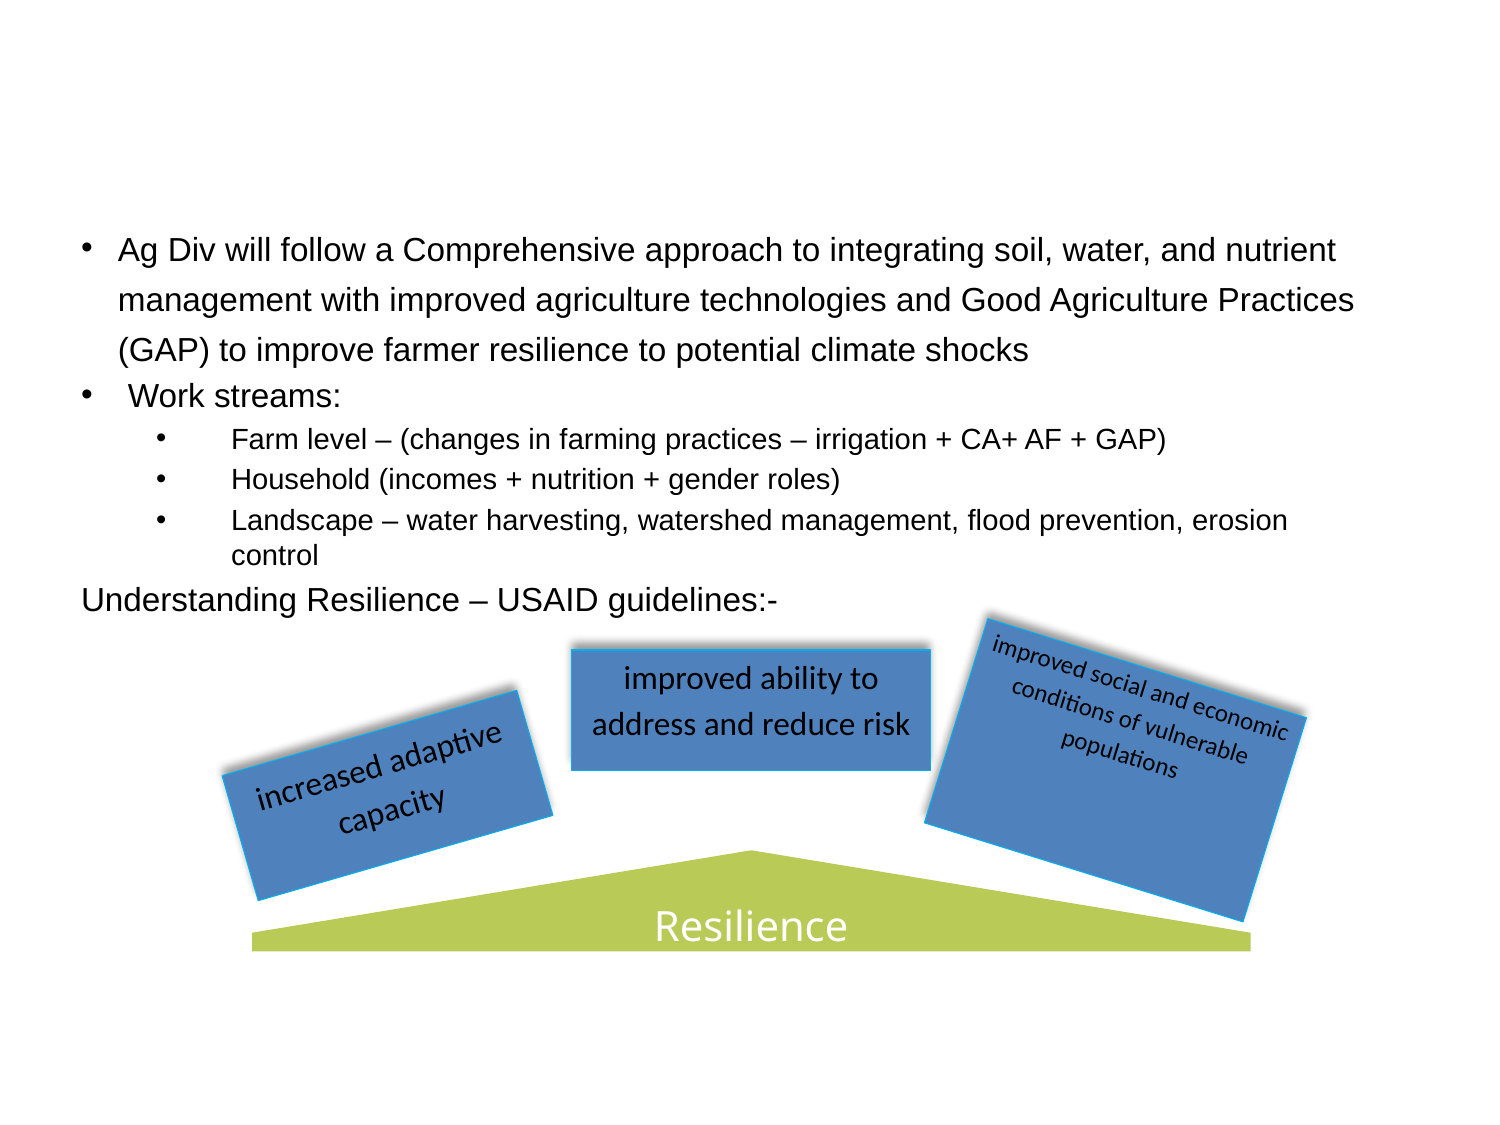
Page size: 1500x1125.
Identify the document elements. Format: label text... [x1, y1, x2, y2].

text_box Resilience [249, 848, 1253, 954]
text_box improved social and economic conditions of vulnerable populations [924, 618, 1307, 922]
list Ag Div will follow a Comprehensive approach to integrating soil, water, and nutrient management with improved agriculture technologies and Good Agriculture Practices (GAP) to improve farmer resilience to potential climate shocks Work streams: Farm level – (changes in farming practices – irrigation + CA+ AF + GAP) Household (incomes + nutrition + gender roles) Landscape – water harvesting, watershed management, flood prevention, erosion control Understanding Resilience – USAID guidelines:- [65, 209, 1389, 930]
text_box improved ability to address and reduce risk [571, 650, 931, 771]
text_box increased adaptive capacity [222, 690, 553, 901]
